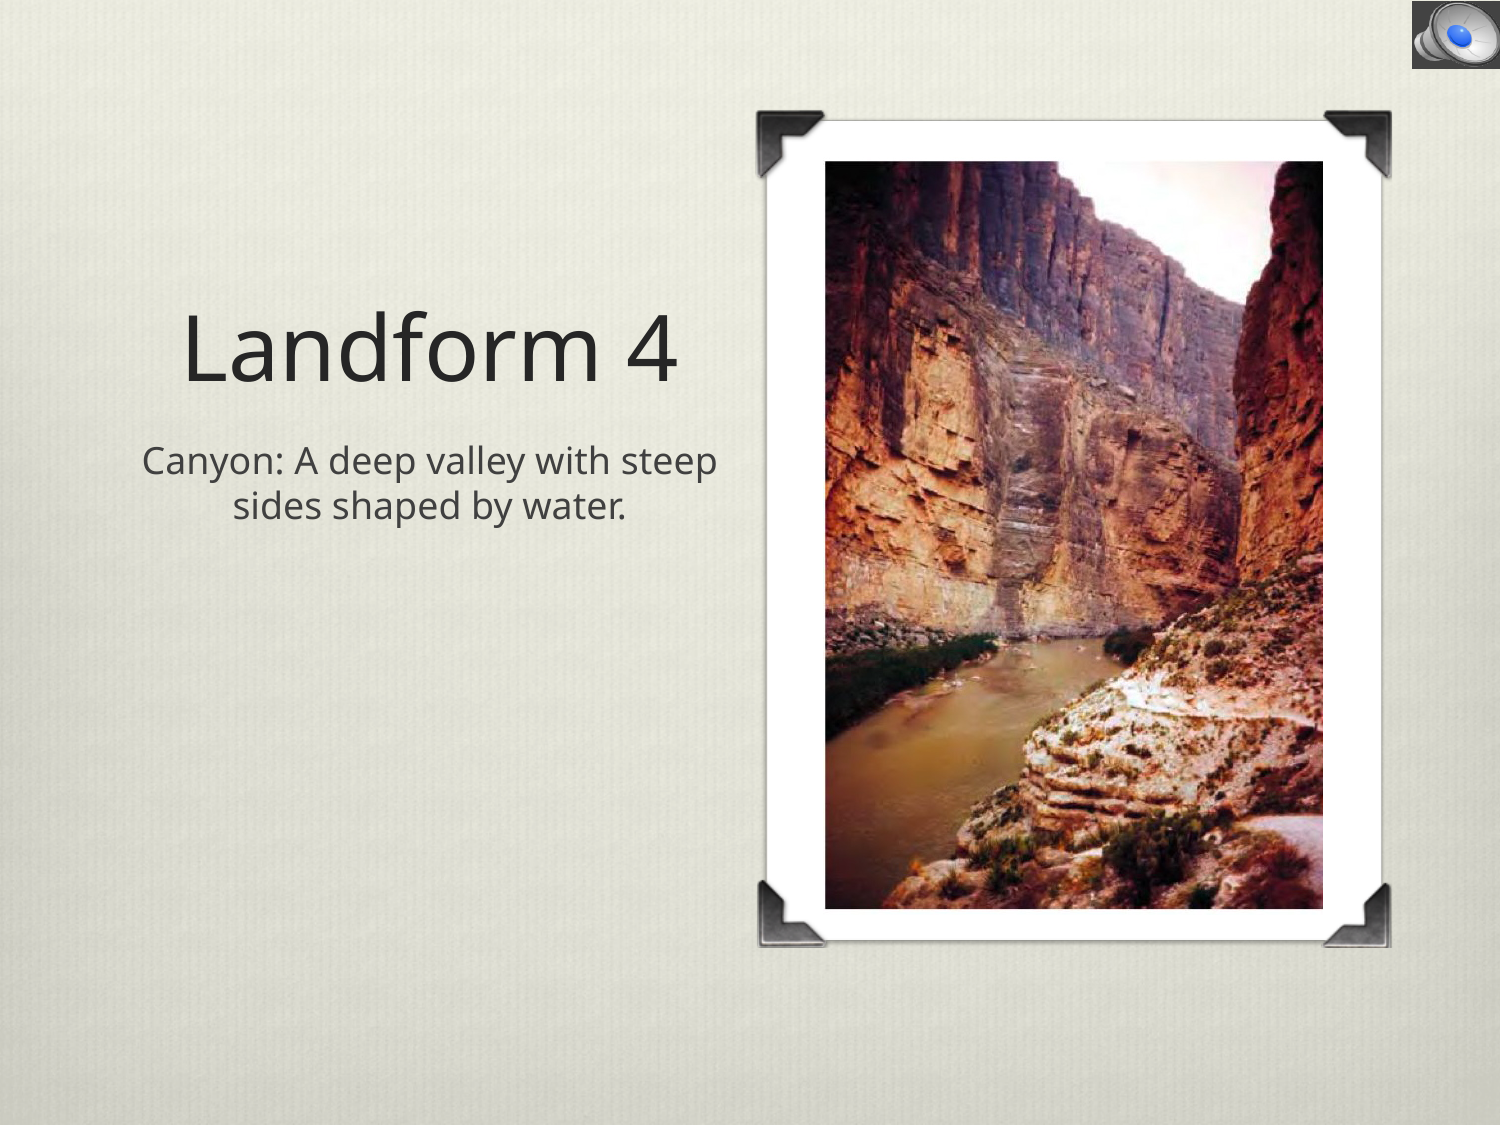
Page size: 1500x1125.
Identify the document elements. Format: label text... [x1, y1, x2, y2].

list Canyon: A deep valley with steep sides shaped by water. [118, 429, 742, 944]
title Landform 4 [118, 187, 742, 408]
picture [1410, 0, 1500, 71]
picture [753, 108, 1393, 948]
